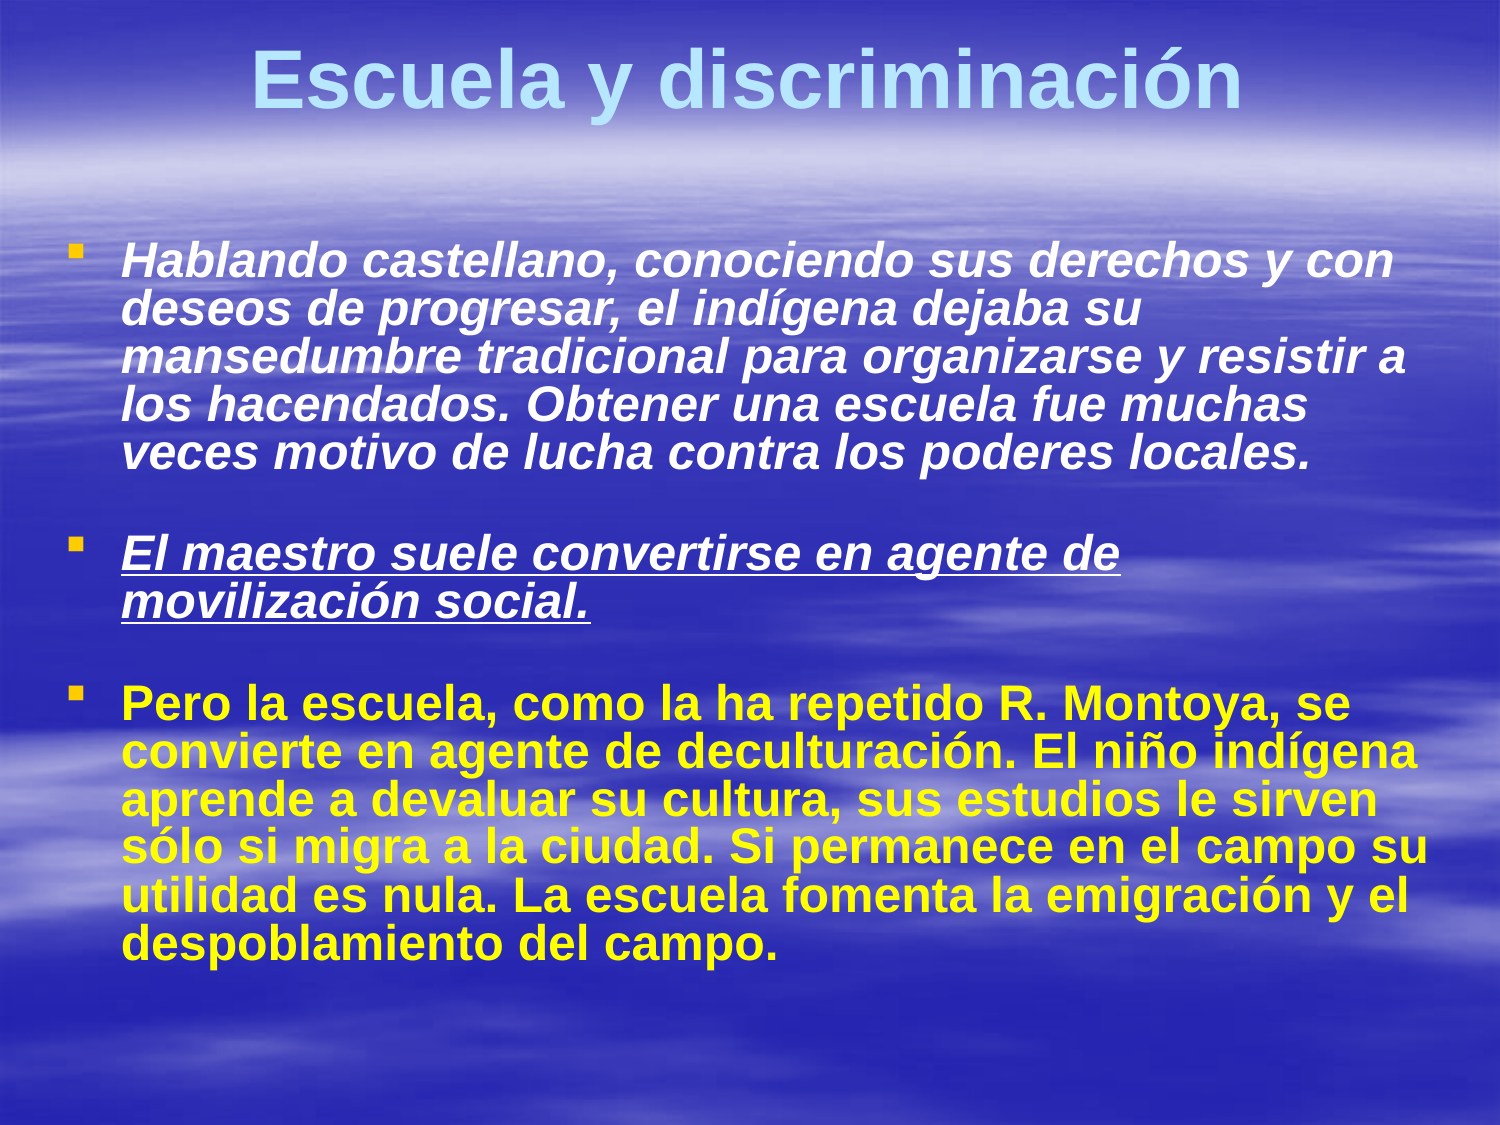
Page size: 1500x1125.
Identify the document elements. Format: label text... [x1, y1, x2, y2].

title Escuela y discriminación [49, 6, 1446, 143]
list Hablando castellano, conociendo sus derechos y con deseos de progresar, el indígena dejaba su mansedumbre tradicional para organizarse y resistir a los hacendados. Obtener una escuela fue muchas veces motivo de lucha contra los poderes locales. El maestro suele convertirse en agente de movilización social. Pero la escuela, como la ha repetido R. Montoya, se convierte en agente de deculturación. El niño indígena aprende a devaluar su cultura, sus estudios le sirven sólo si migra a la ciudad. Si permanece en el campo su utilidad es nula. La escuela fomenta la emigración y el despoblamiento del campo. [49, 231, 1451, 1036]
